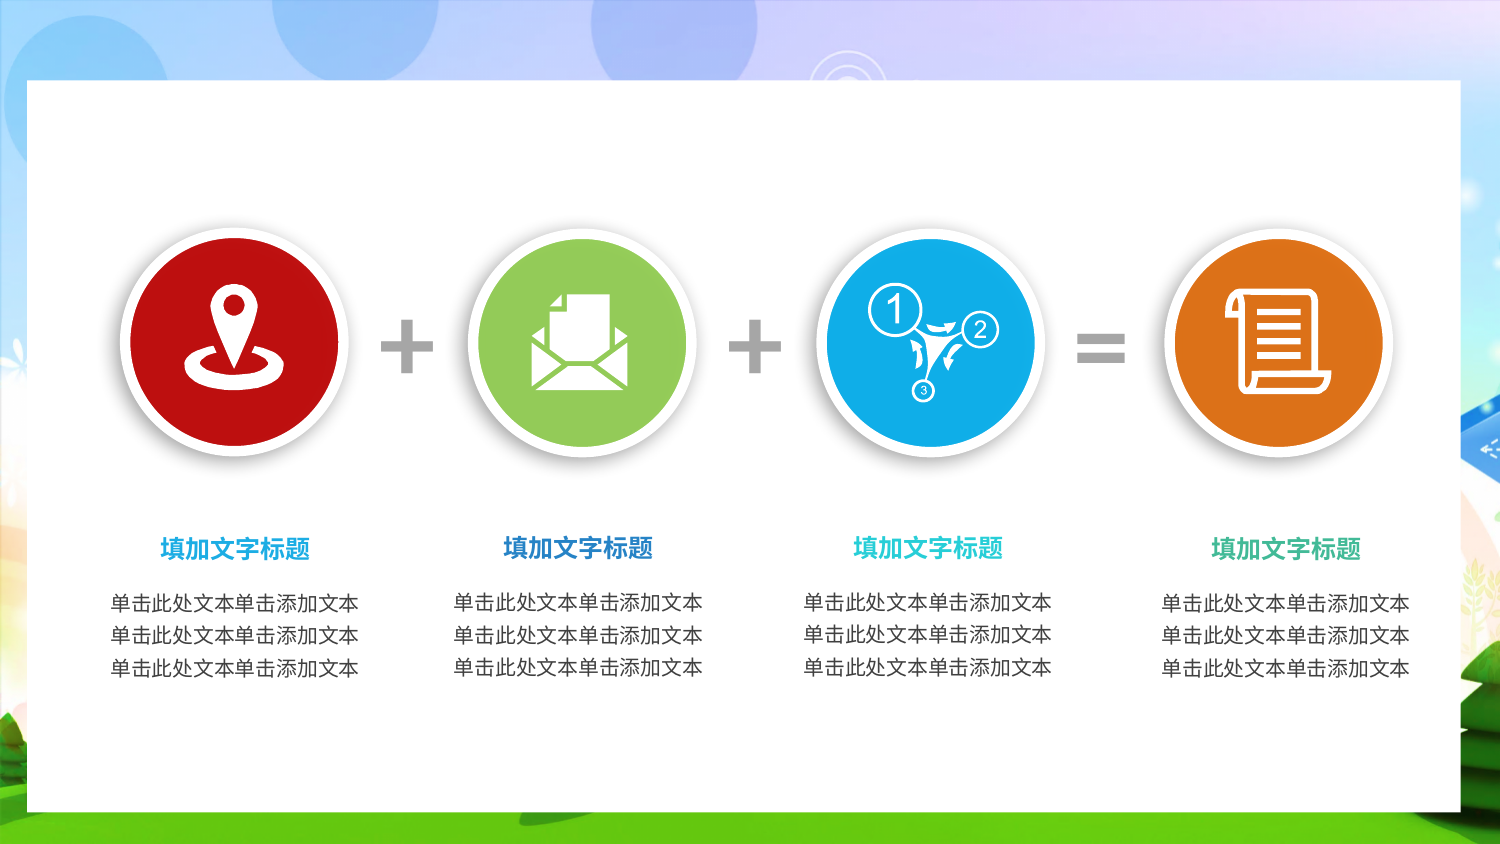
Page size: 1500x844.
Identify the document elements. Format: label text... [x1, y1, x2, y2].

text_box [531, 294, 628, 391]
text_box [1170, 233, 1389, 453]
picture [0, 0, 1500, 844]
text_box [184, 283, 284, 391]
text_box 填加文字标题 [1138, 525, 1435, 564]
text_box 填加文字标题 [780, 524, 1077, 563]
text_box [824, 233, 1033, 453]
text_box 单击此处文本单击添加文本单击此处文本单击添加文本单击此处文本单击添加文本 [107, 575, 362, 681]
text_box 单击此处文本单击添加文本单击此处文本单击添加文本单击此处文本单击添加文本 [451, 575, 706, 680]
text_box [476, 233, 687, 453]
text_box [124, 232, 339, 452]
text_box 填加文字标题 [430, 525, 728, 563]
text_box + [687, 262, 824, 413]
text_box 填加文字标题 [87, 525, 384, 564]
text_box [1224, 288, 1332, 395]
text_box + [339, 262, 476, 413]
text_box 单击此处文本单击添加文本单击此处文本单击添加文本单击此处文本单击添加文本 [801, 574, 1056, 680]
text_box 单击此处文本单击添加文本单击此处文本单击添加文本单击此处文本单击添加文本 [1159, 575, 1414, 681]
text_box [868, 282, 1000, 403]
text_box = [1033, 264, 1170, 415]
